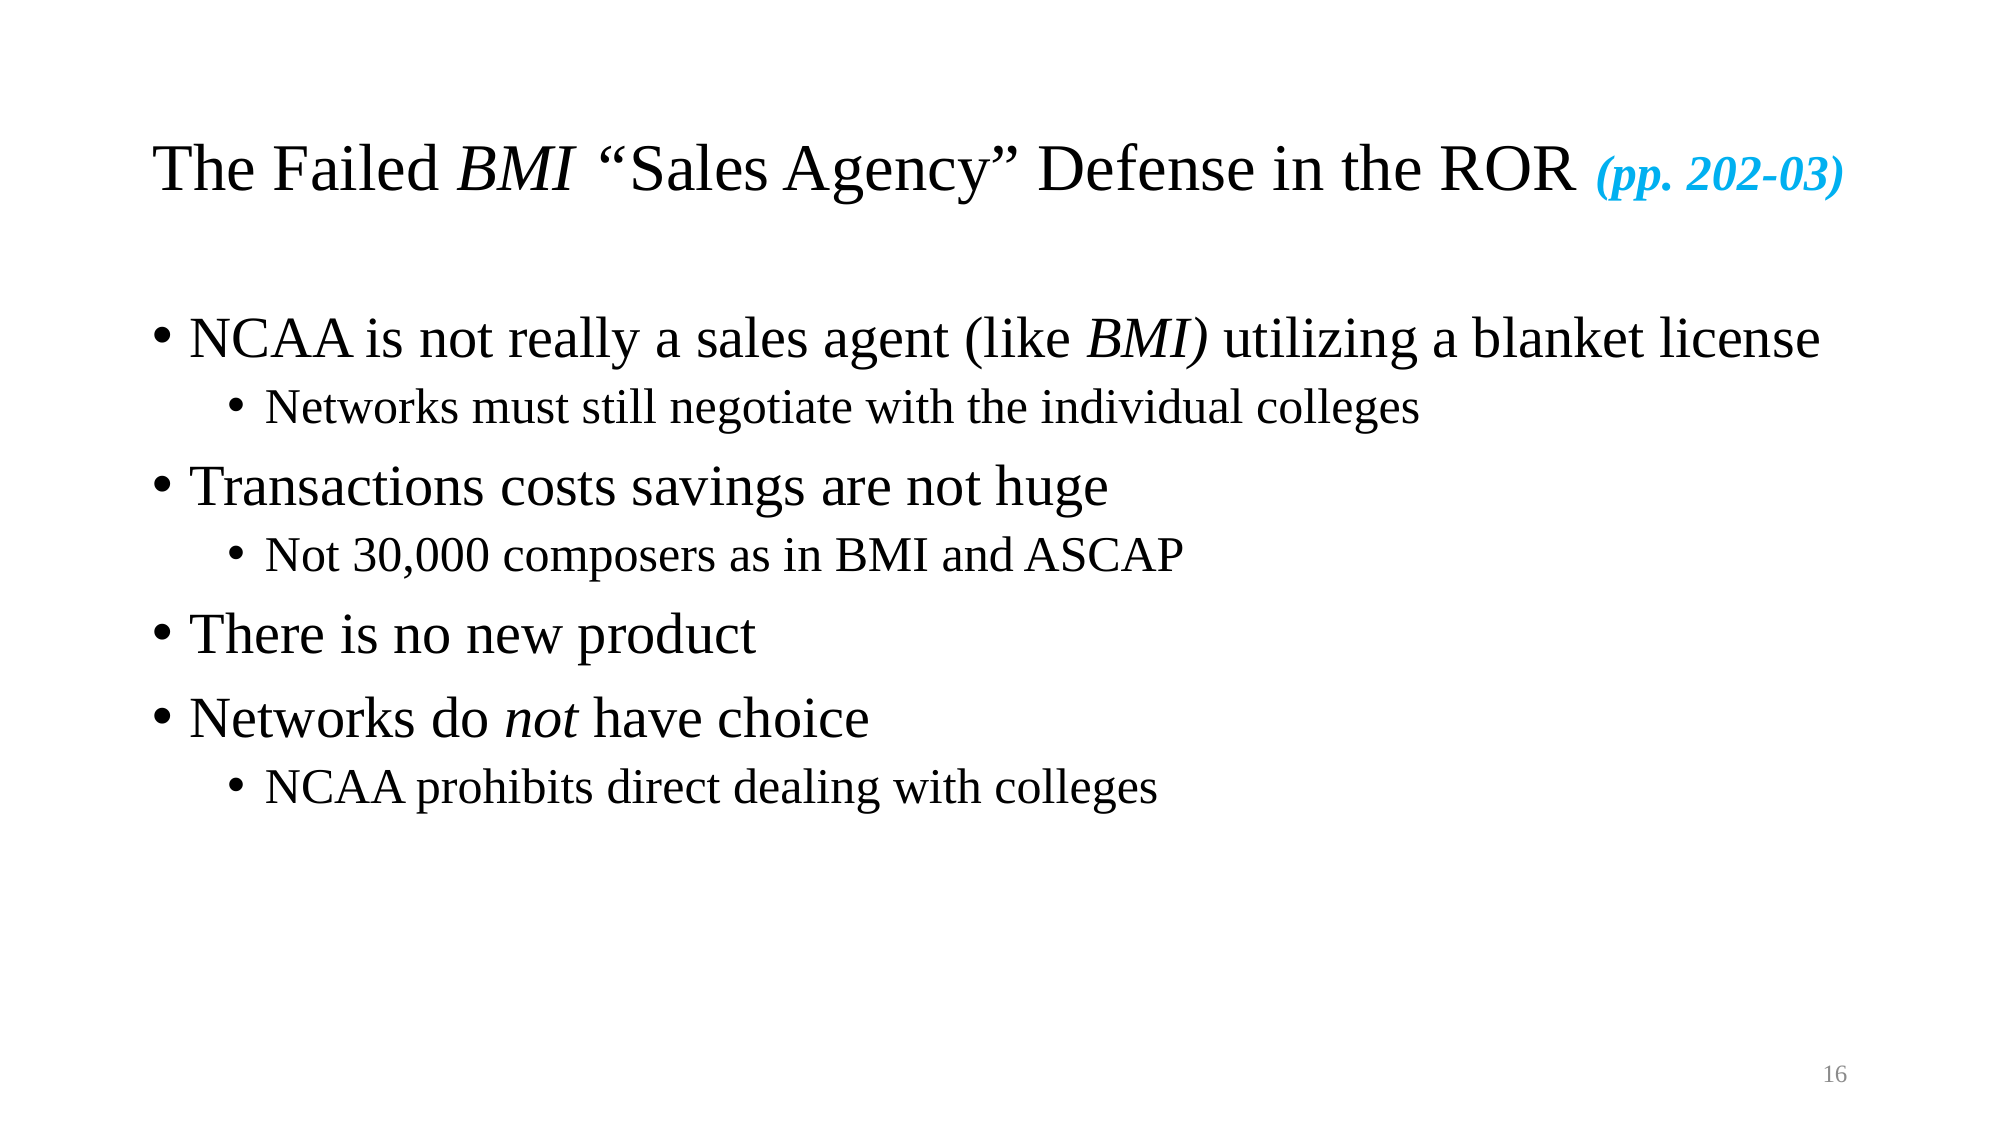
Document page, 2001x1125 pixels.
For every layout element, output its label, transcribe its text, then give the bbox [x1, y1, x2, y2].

list NCAA is not really a sales agent (like BMI) utilizing a blanket license Networks must still negotiate with the individual colleges Transactions costs savings are not huge Not 30,000 composers as in BMI and ASCAP There is no new product Networks do not have choice NCAA prohibits direct dealing with colleges [137, 299, 1863, 1014]
slide_number 16 [1412, 1042, 1863, 1103]
title The Failed BMI “Sales Agency” Defense in the ROR (pp. 202-03) [137, 59, 1863, 278]
